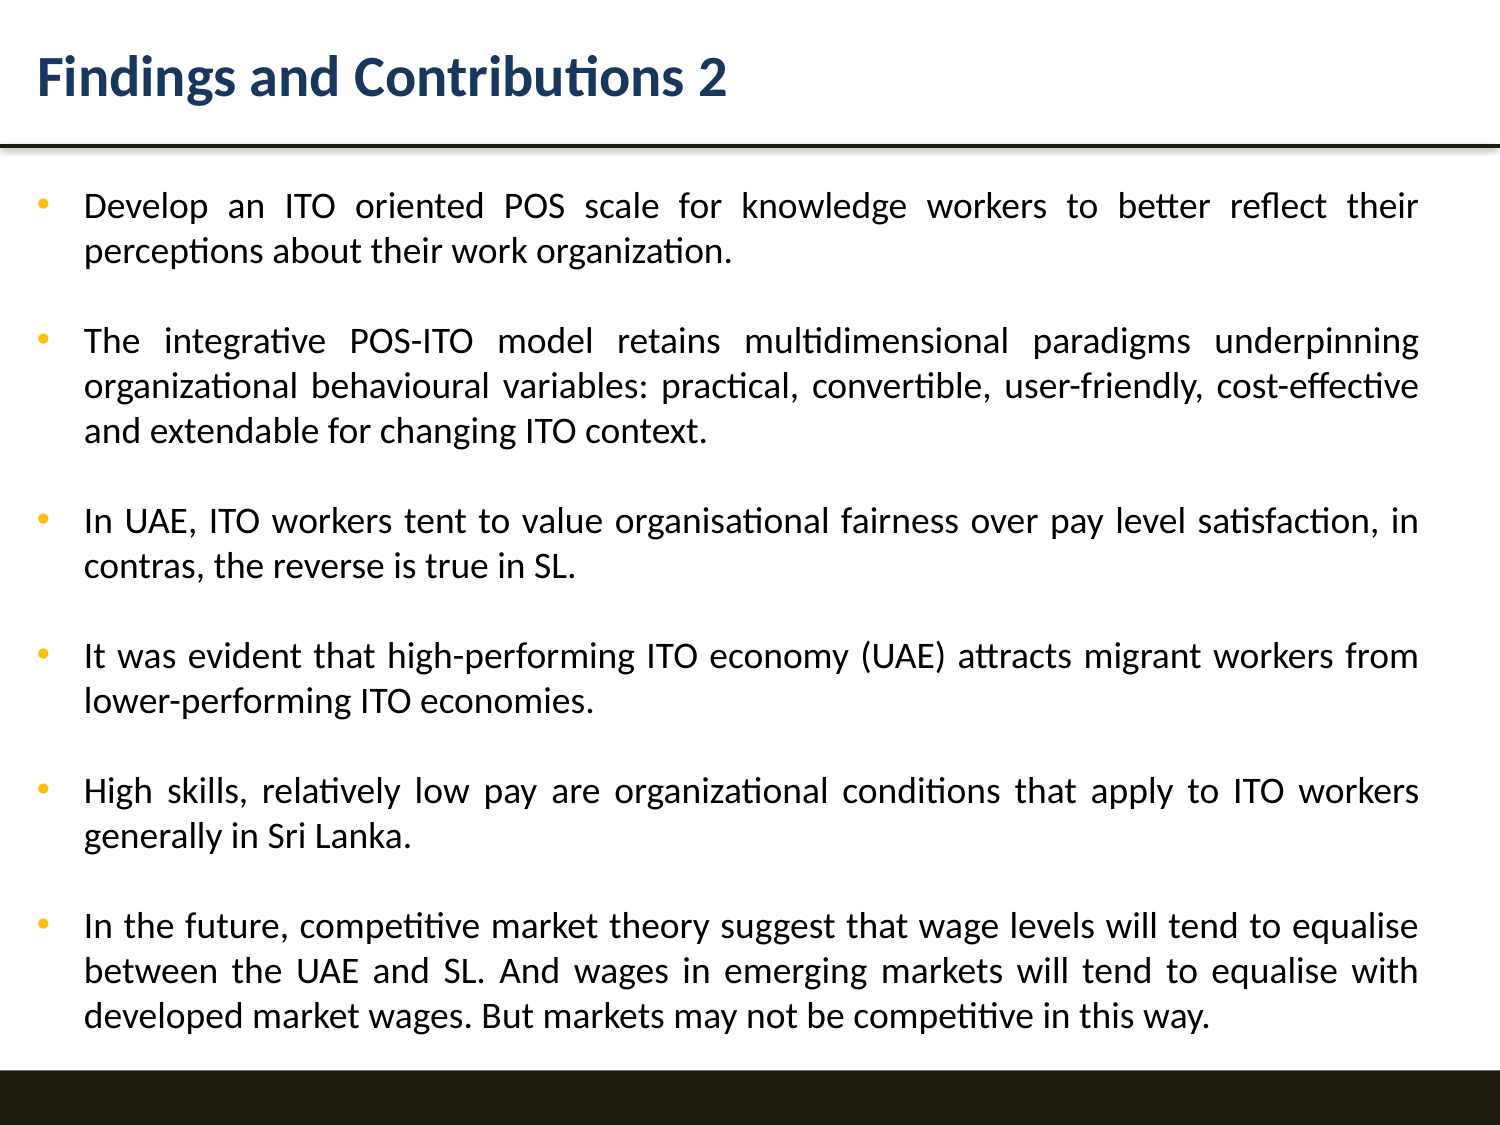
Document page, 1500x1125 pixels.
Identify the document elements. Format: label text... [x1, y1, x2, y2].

text_box Develop an ITO oriented POS scale for knowledge workers to better reflect their perceptions about their work organization. The integrative POS-ITO model retains multidimensional paradigms underpinning organizational behavioural variables: practical, convertible, user-friendly, cost-effective and extendable for changing ITO context. In UAE, ITO workers tent to value organisational fairness over pay level satisfaction, in contras, the reverse is true in SL. It was evident that high-performing ITO economy (UAE) attracts migrant workers from lower-performing ITO economies. High skills, relatively low pay are organizational conditions that apply to ITO workers generally in Sri Lanka. In the future, competitive market theory suggest that wage levels will tend to equalise between the UAE and SL. And wages in emerging markets will tend to equalise with developed market wages. But markets may not be competitive in this way. [22, 173, 1435, 1089]
text_box Findings and Contributions 2 [22, 30, 1403, 116]
text_box [0, 1068, 1500, 1125]
